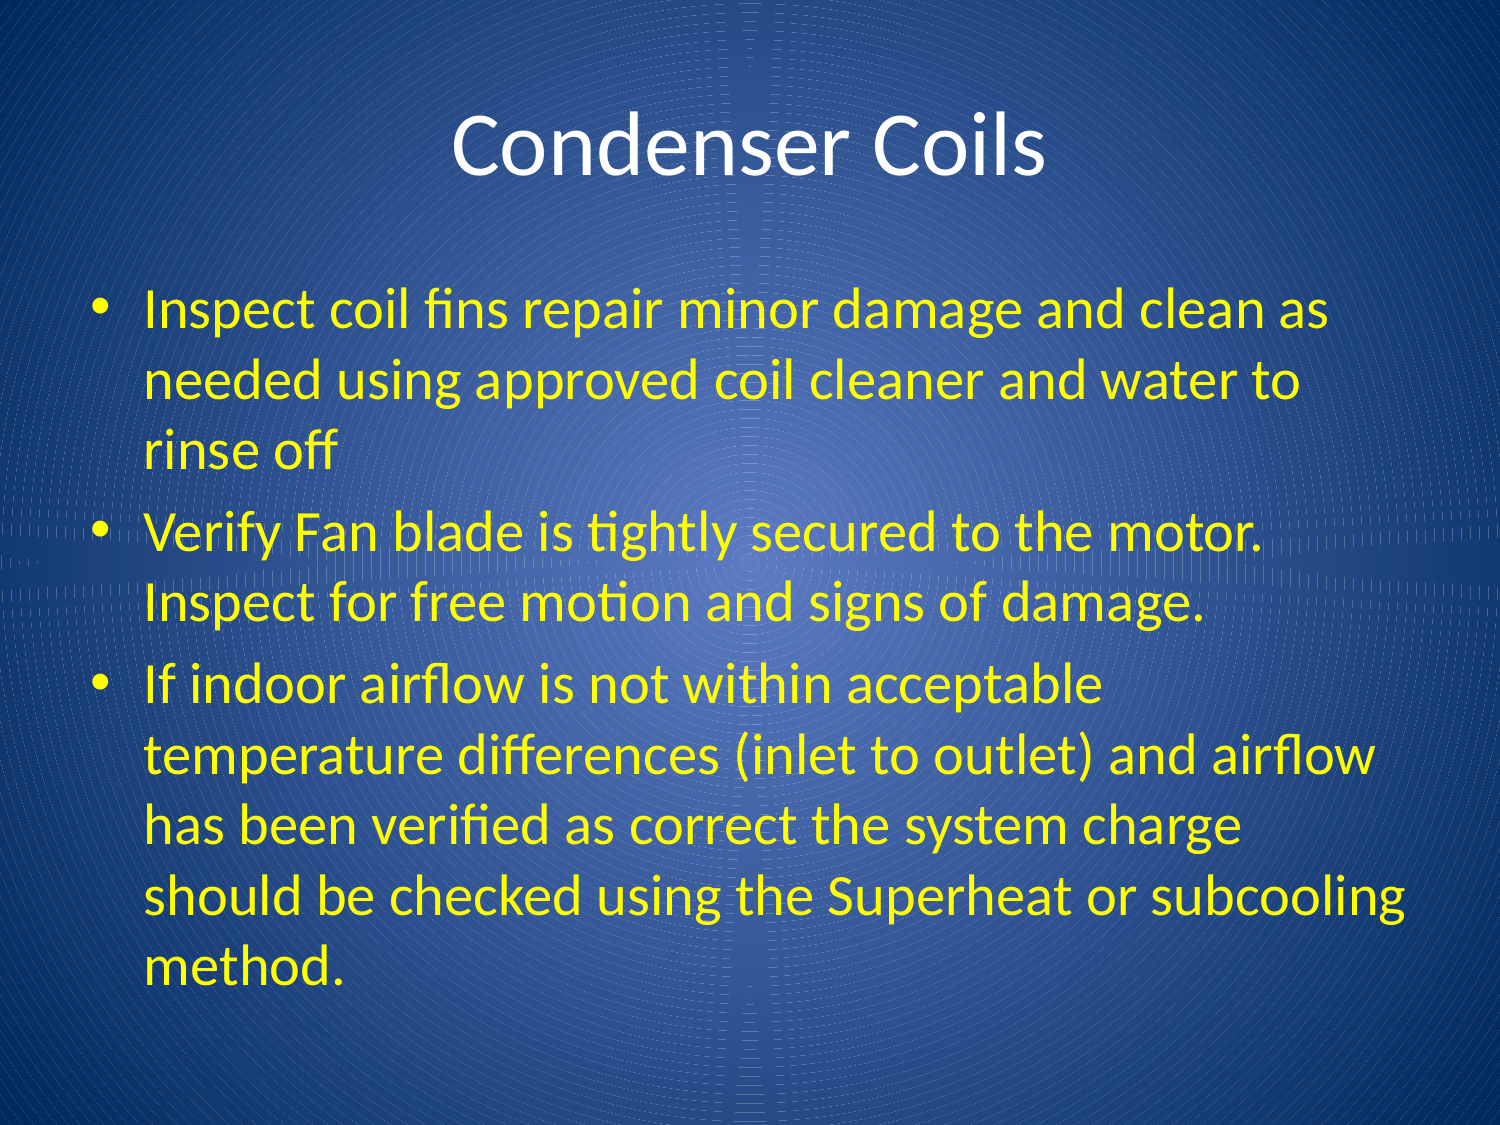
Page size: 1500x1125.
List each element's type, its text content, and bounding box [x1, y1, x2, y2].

list Inspect coil fins repair minor damage and clean as needed using approved coil cleaner and water to rinse off Verify Fan blade is tightly secured to the motor. Inspect for free motion and signs of damage. If indoor airflow is not within acceptable temperature differences (inlet to outlet) and airflow has been verified as correct the system charge should be checked using the Superheat or subcooling method. [75, 262, 1425, 1005]
title Condenser Coils [75, 45, 1425, 233]
